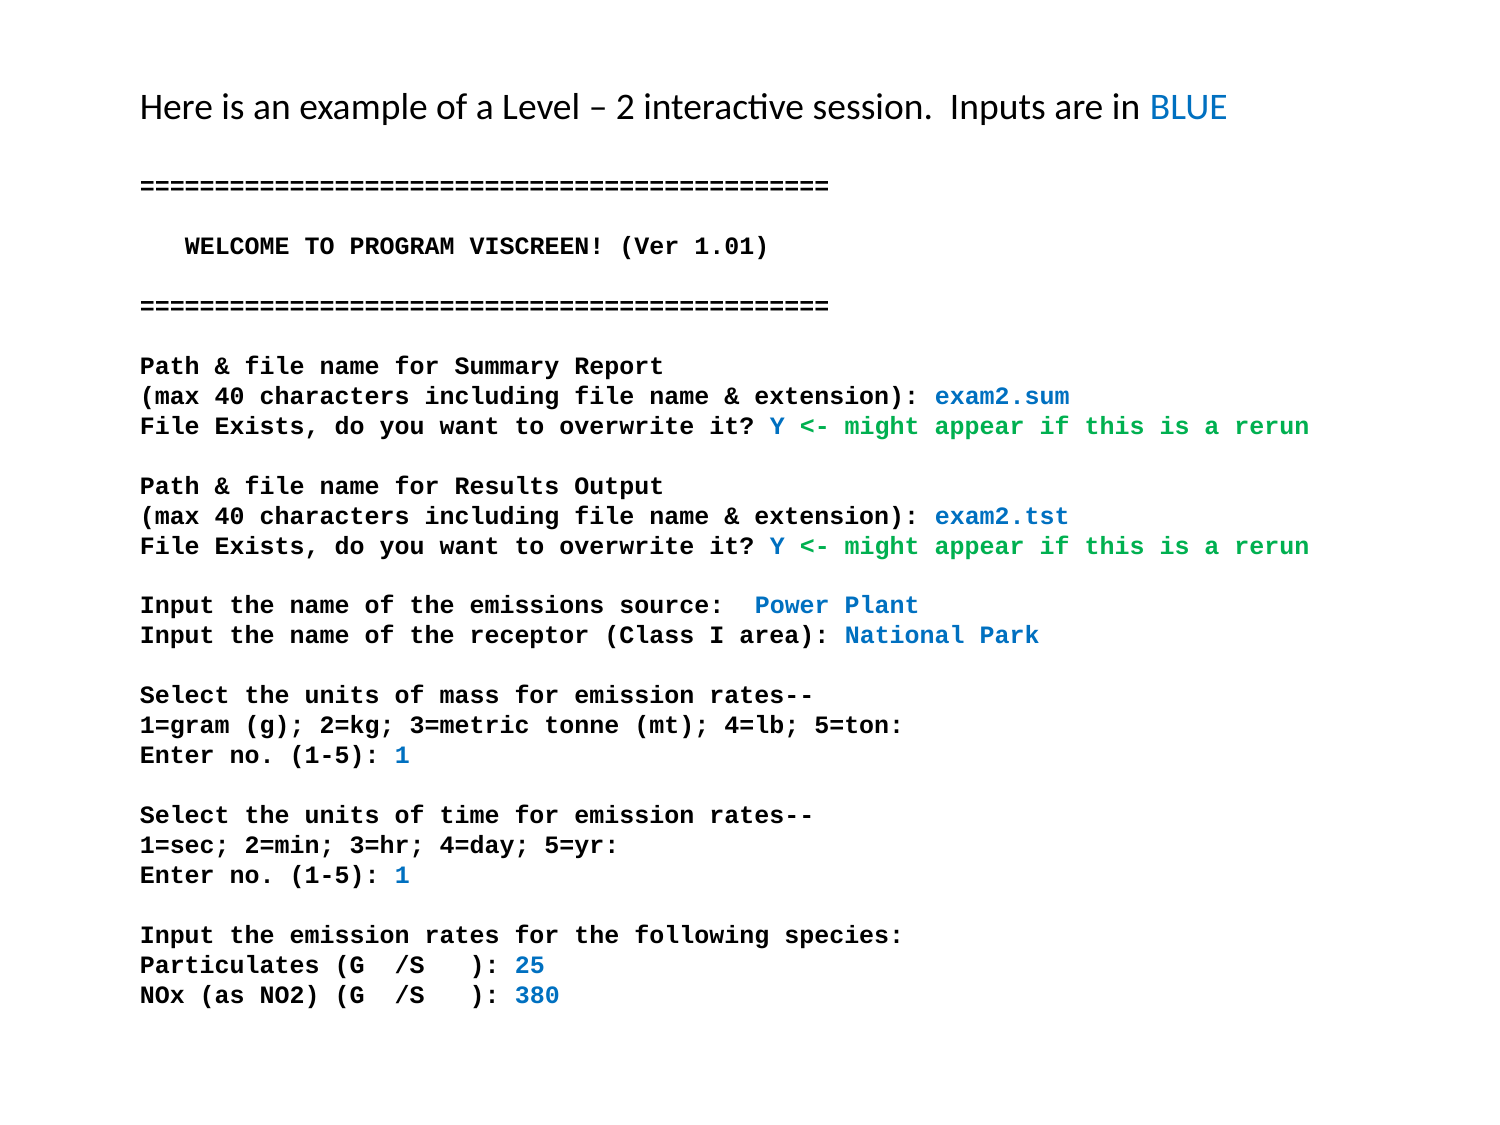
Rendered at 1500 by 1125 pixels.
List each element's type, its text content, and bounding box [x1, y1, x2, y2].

text_box ============================================== WELCOME TO PROGRAM VISCREEN! (Ver 1.01) ============================================== Path & file name for Summary Report (max 40 characters including file name & extension): exam2.sum File Exists, do you want to overwrite it? Y <- might appear if this is a rerun Path & file name for Results Output (max 40 characters including file name & extension): exam2.tst File Exists, do you want to overwrite it? Y <- might appear if this is a rerun Input the name of the emissions source: Power Plant Input the name of the receptor (Class I area): National Park Select the units of mass for emission rates-- 1=gram (g); 2=kg; 3=metric tonne (mt); 4=lb; 5=ton: Enter no. (1-5): 1 Select the units of time for emission rates-- 1=sec; 2=min; 3=hr; 4=day; 5=yr: Enter no. (1-5): 1 Input the emission rates for the following species: Particulates (G /S ): 25 NOx (as NO2) (G /S ): 380 [125, 162, 1350, 1016]
text_box Here is an example of a Level – 2 interactive session. Inputs are in BLUE [124, 74, 1338, 135]
